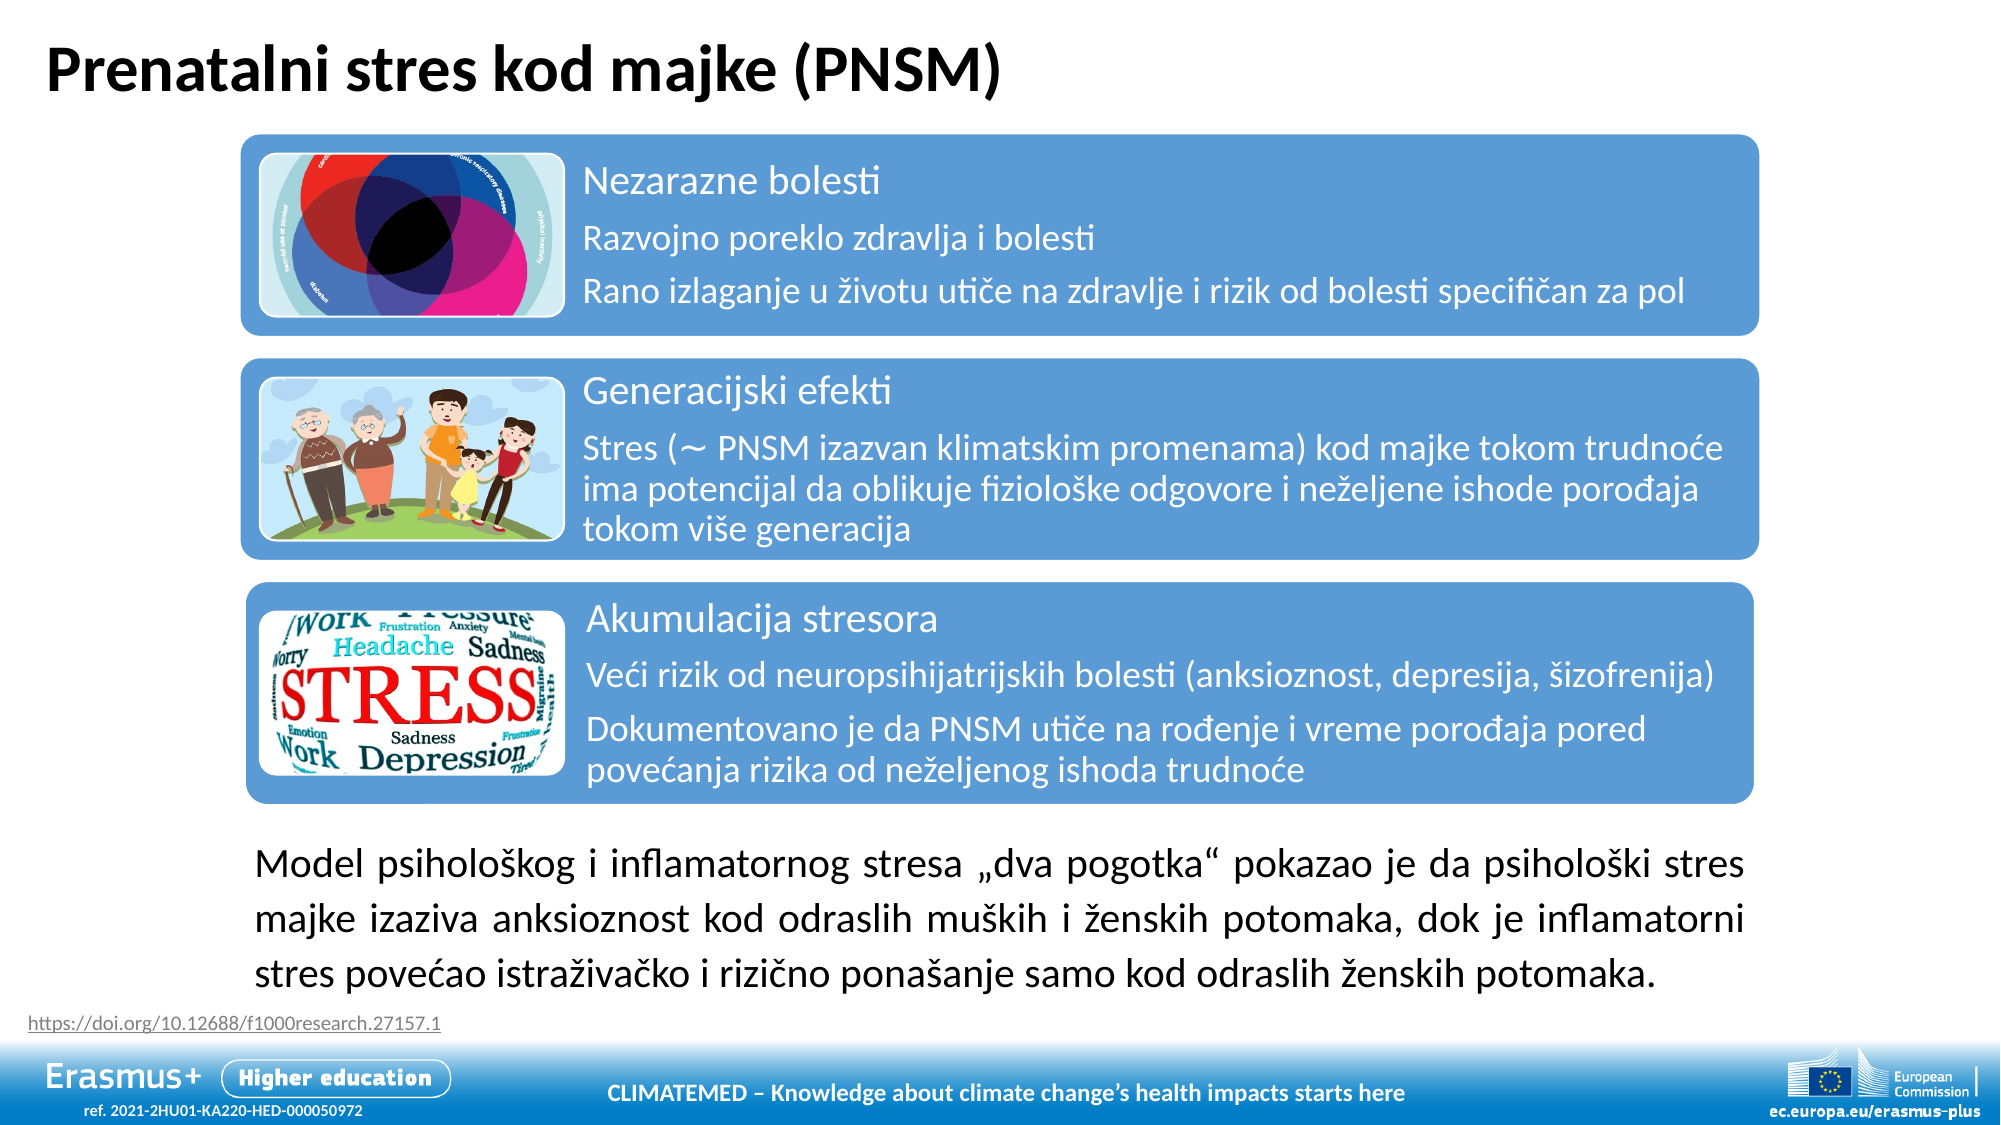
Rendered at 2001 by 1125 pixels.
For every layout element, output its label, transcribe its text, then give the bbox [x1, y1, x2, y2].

title Prenatalni stres kod majke (PNSM) [31, 25, 1984, 116]
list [239, 133, 1761, 806]
text_box https://doi.org/10.12688/f1000research.27157.1 [13, 1002, 1335, 1043]
picture [0, 899, 2000, 1125]
text_box Model psihološkog i inflamatornog stresa „dva pogotka“ pokazao je da psihološki stres majke izaziva anksioznost kod odraslih muških i ženskih potomaka, dok je inflamatorni stres povećao istraživačko i rizično ponašanje samo kod odraslih ženskih potomaka. [239, 823, 1761, 1004]
